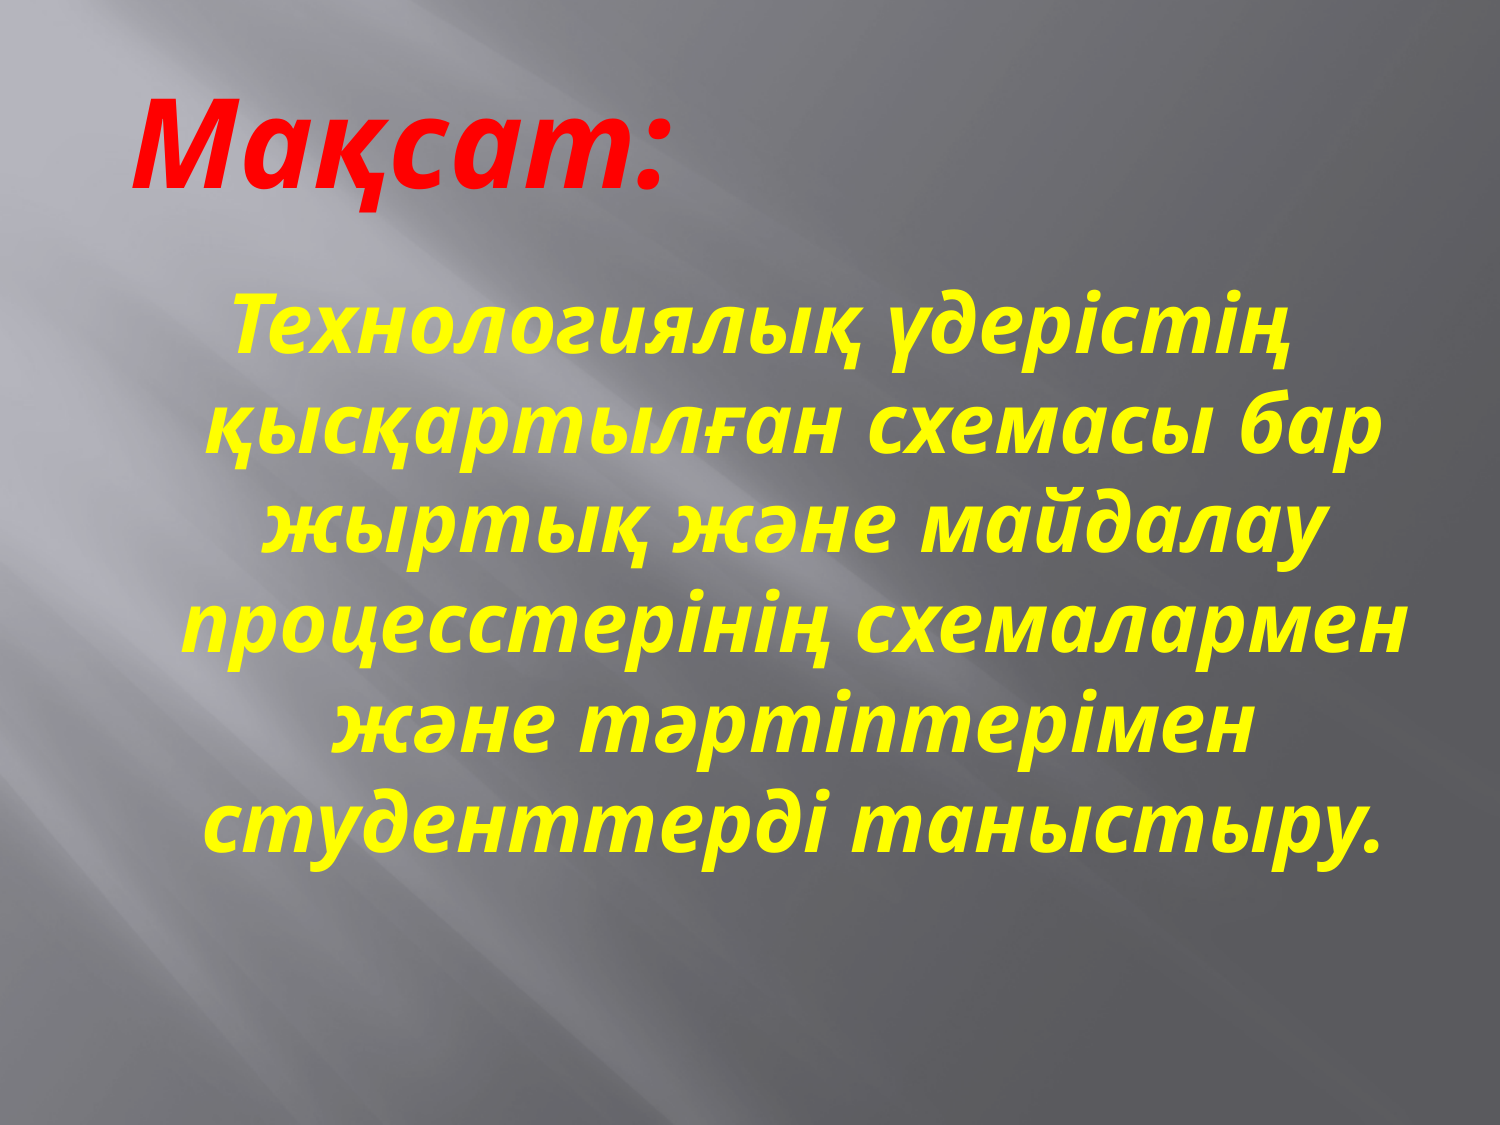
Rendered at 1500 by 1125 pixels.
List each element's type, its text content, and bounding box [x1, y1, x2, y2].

title Мақсат: [75, 45, 727, 233]
list Технологиялық үдерiстiң қысқартылған схемасы бар жыртық және майдалау процесстерiнiң схемалармен және тәртiптерiмен студенттерді таныстыру. [75, 262, 1425, 1035]
